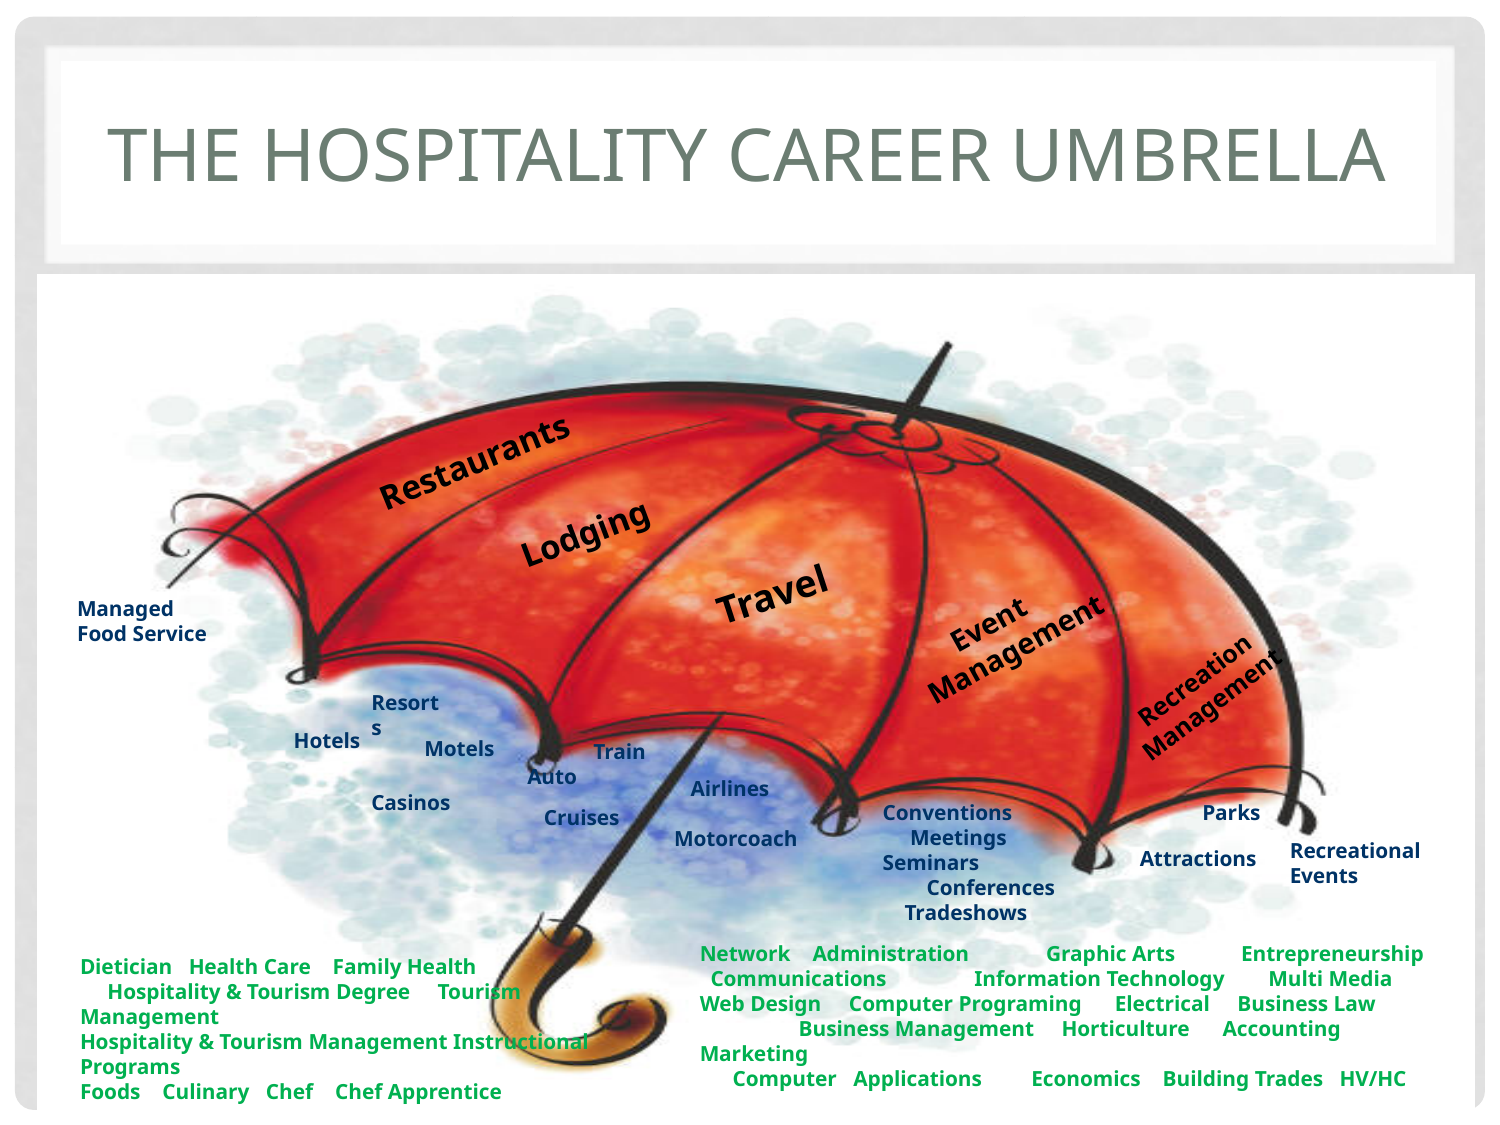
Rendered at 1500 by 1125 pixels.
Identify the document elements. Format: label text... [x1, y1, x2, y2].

picture [37, 274, 1476, 1125]
title The Hospitality career Umbrella [69, 66, 1425, 238]
